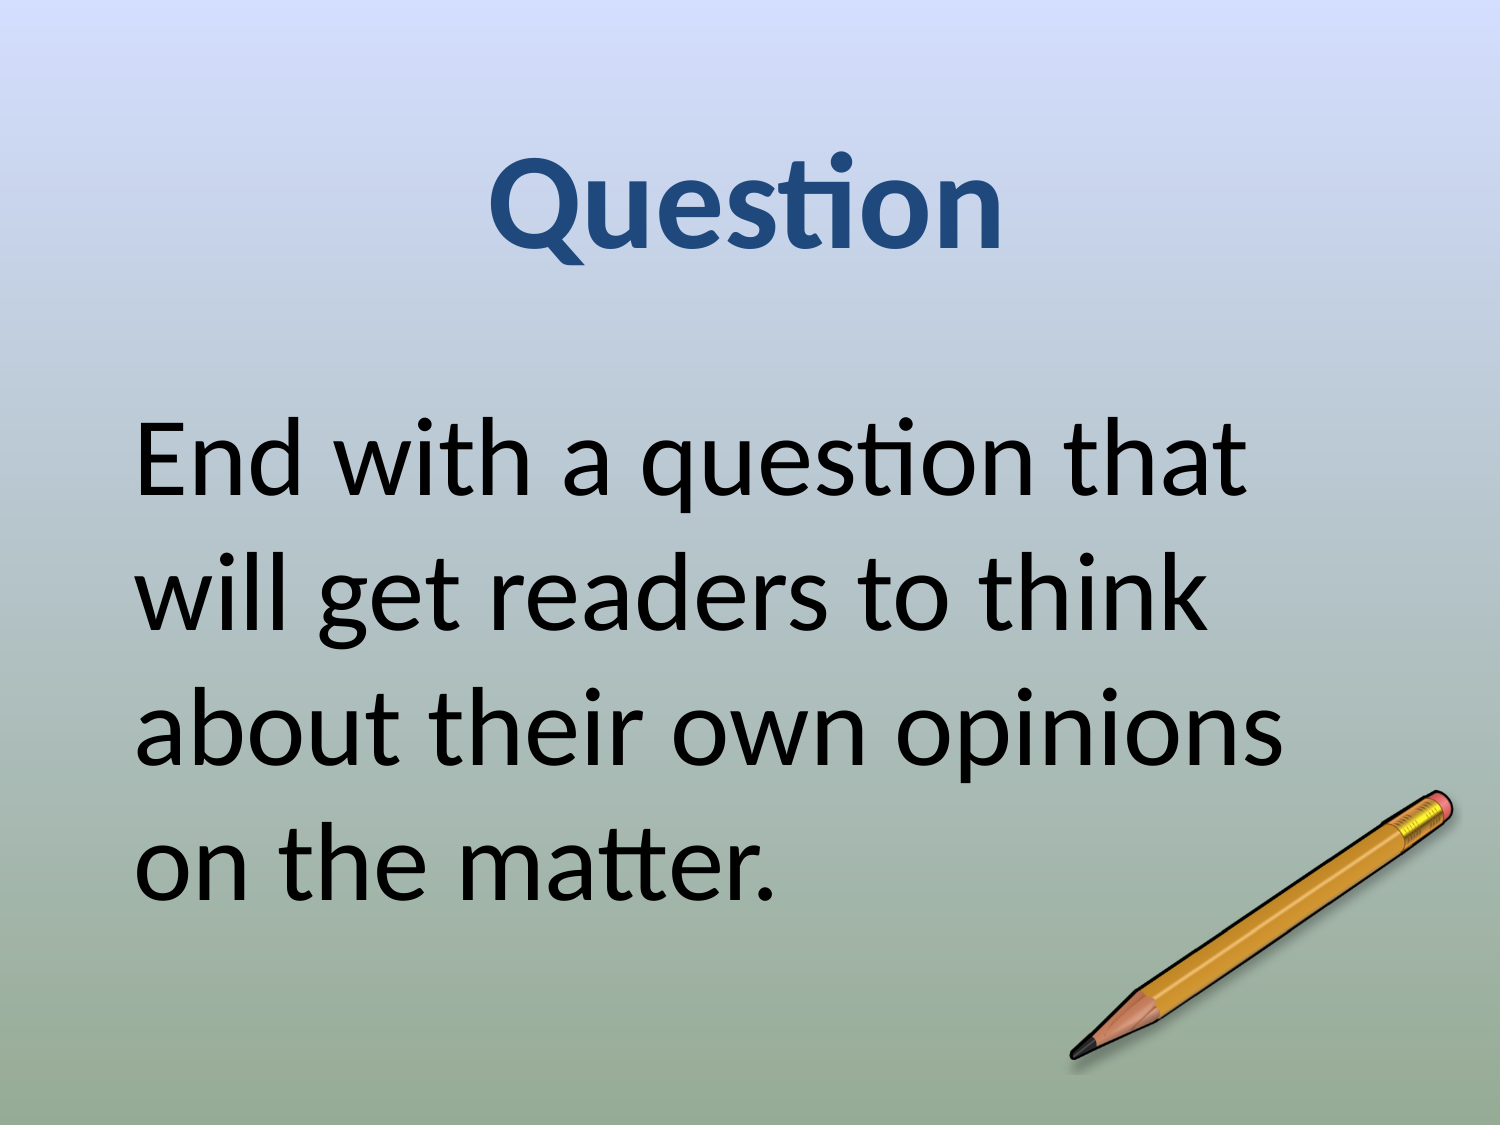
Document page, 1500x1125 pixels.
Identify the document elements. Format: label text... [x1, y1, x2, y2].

picture [1062, 787, 1464, 1076]
title Question [72, 99, 1423, 288]
list End with a question that will get readers to think about their own opinions on the matter. [118, 375, 1382, 1013]
